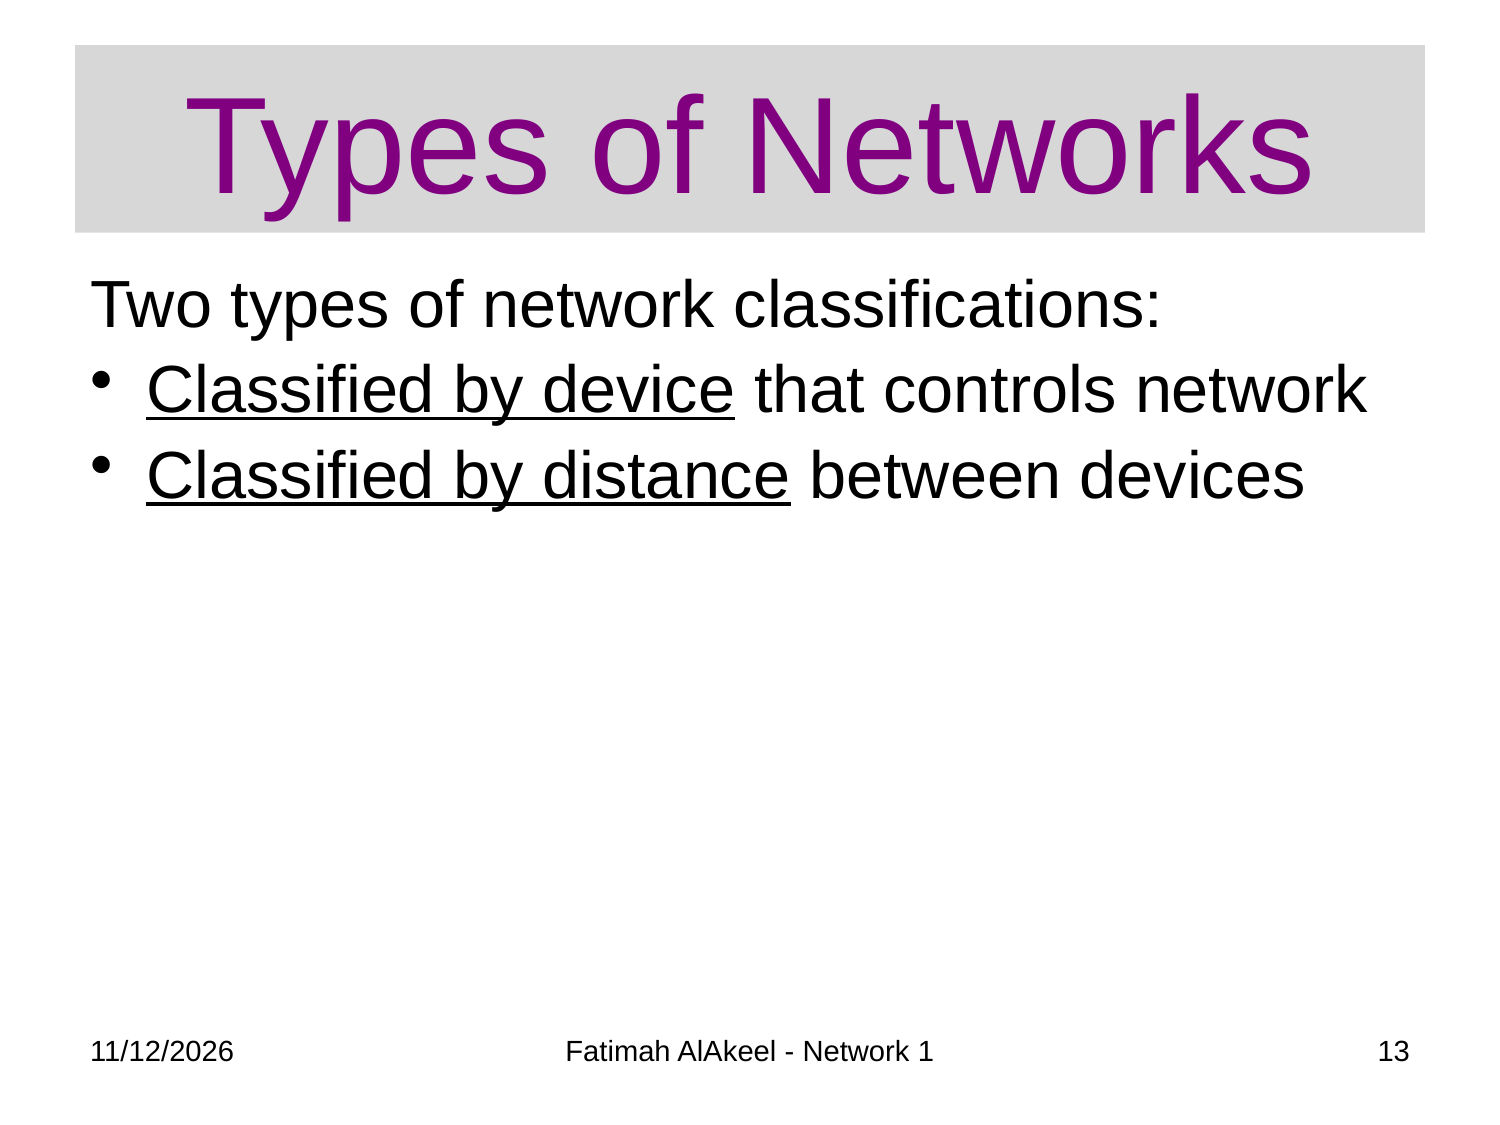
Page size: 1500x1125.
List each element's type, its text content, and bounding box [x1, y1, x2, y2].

title Types of Networks [74, 44, 1426, 233]
list Two types of network classifications: Classified by device that controls network Classified by distance between devices [74, 262, 1426, 1006]
slide_number 13 [1074, 1024, 1426, 1103]
footer Fatimah AlAkeel - Network 1 [512, 1024, 988, 1103]
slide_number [74, 1024, 426, 1103]
